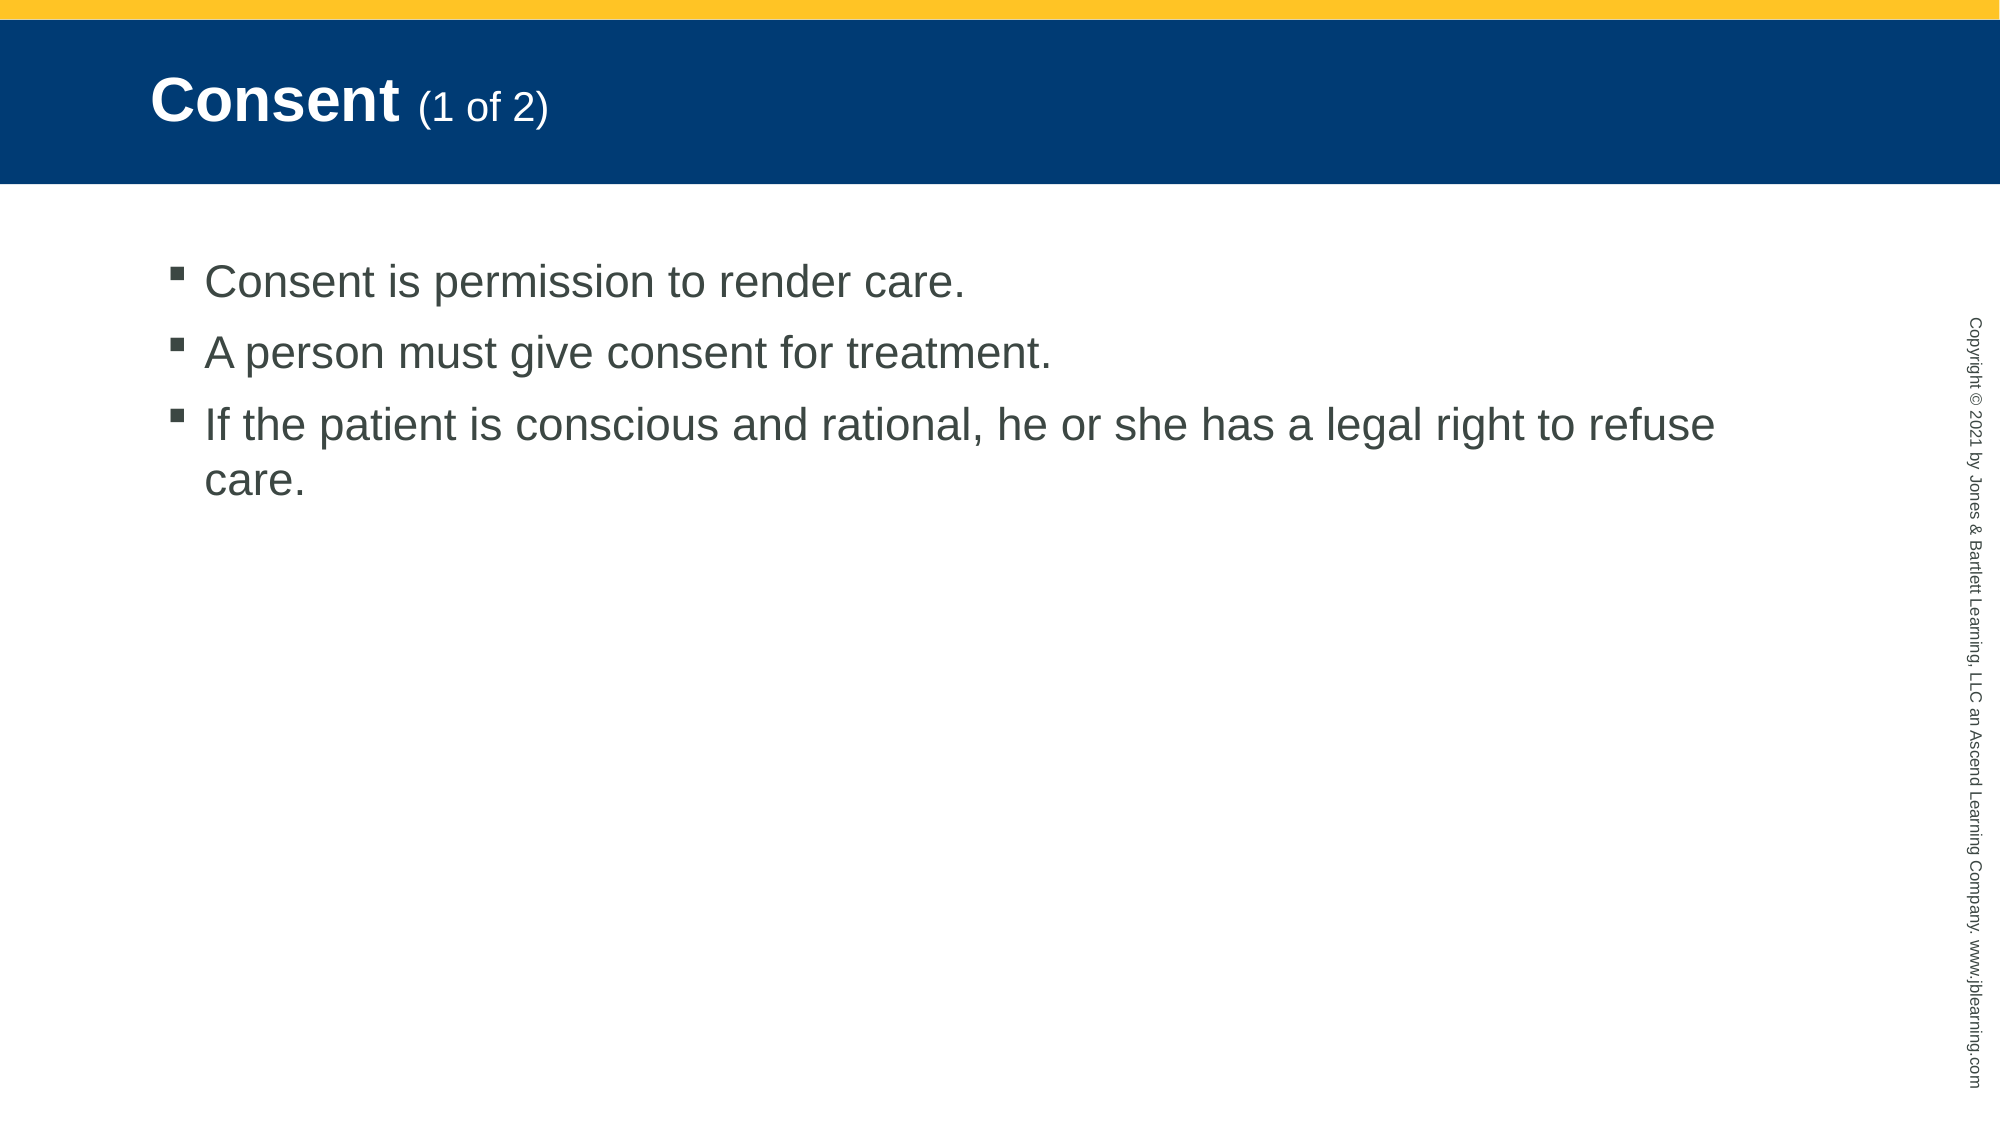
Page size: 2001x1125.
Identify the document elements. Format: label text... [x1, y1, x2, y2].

title Consent (1 of 2) [0, 19, 2000, 185]
list Consent is permission to render care. A person must give consent for treatment. If the patient is conscious and rational, he or she has a legal right to refuse care. [151, 244, 1840, 1016]
